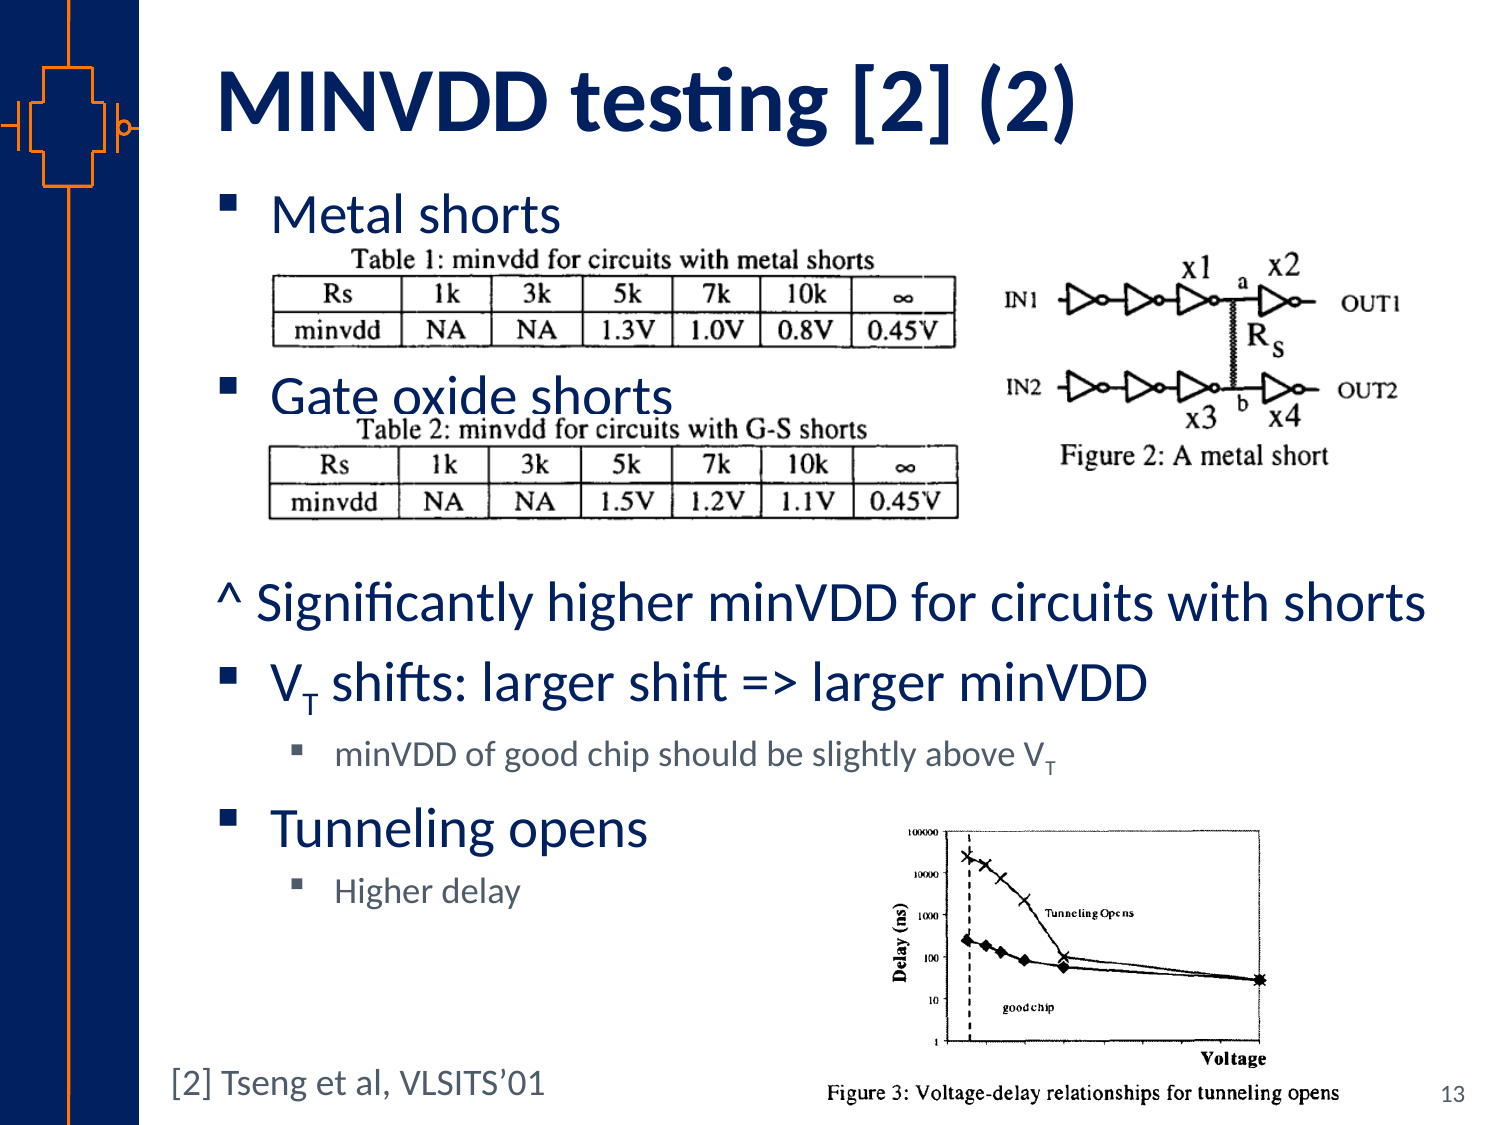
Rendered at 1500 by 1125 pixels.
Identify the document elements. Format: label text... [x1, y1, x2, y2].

text_box [2] Tseng et al, VLSITS’01 [155, 1050, 561, 1111]
picture [261, 245, 966, 350]
picture [262, 414, 967, 532]
slide_number 13 [1425, 1062, 1488, 1123]
list Metal shorts Gate oxide shorts ^ Significantly higher minVDD for circuits with shorts VT shifts: larger shift => larger minVDD minVDD of good chip should be slightly above VT Tunneling opens Higher delay [200, 168, 1443, 988]
title MINVDD testing [2] (2) [200, 0, 1388, 158]
picture [817, 821, 1349, 1107]
picture [999, 248, 1415, 471]
